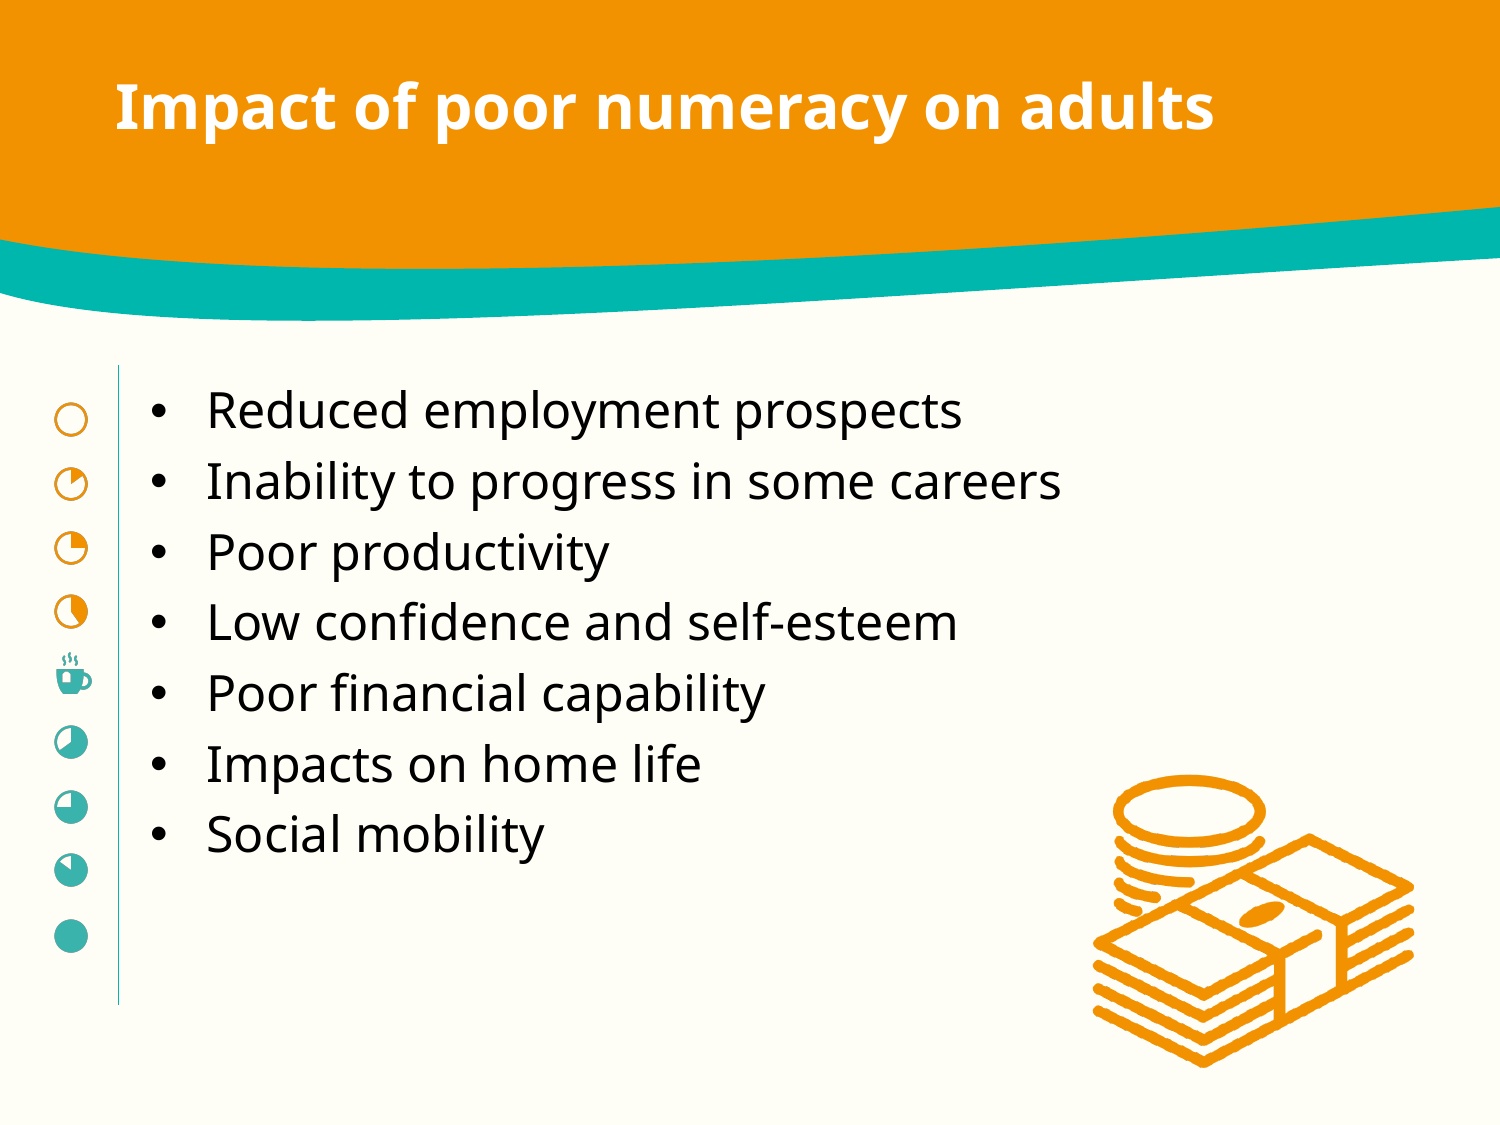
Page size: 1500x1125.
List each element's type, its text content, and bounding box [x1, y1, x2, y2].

picture [47, 646, 101, 700]
picture [50, 527, 92, 569]
picture [50, 721, 92, 763]
picture [1028, 738, 1478, 1104]
picture [50, 463, 92, 505]
list Reduced employment prospects Inability to progress in some careers Poor productivity Low confidence and self-esteem Poor financial capability Impacts on home life Social mobility [135, 378, 1446, 1058]
picture [50, 849, 92, 891]
picture [50, 786, 92, 828]
picture [50, 915, 92, 957]
list Impact of poor numeracy on adults [100, 67, 1411, 258]
picture [50, 398, 92, 441]
picture [50, 590, 92, 633]
